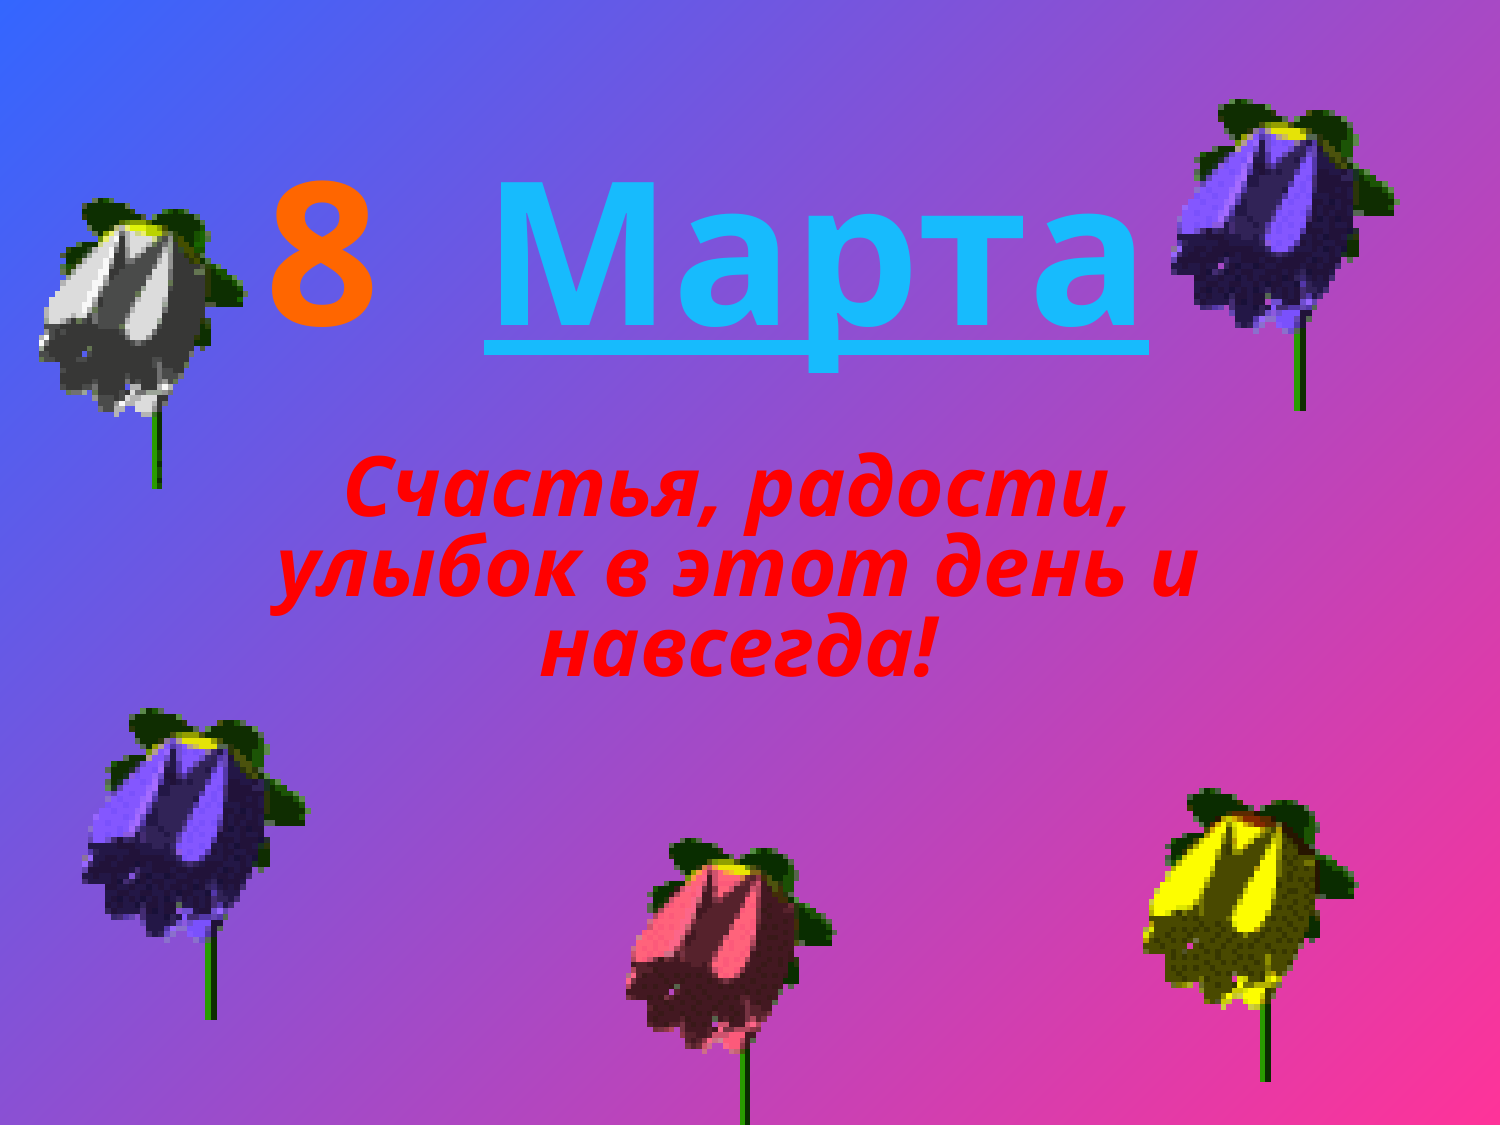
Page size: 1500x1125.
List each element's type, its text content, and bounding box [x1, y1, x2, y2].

picture [0, 609, 411, 1020]
subtitle Счастья, радости, улыбок в этот день и навсегда! [234, 445, 1243, 690]
picture [0, 105, 341, 489]
picture [1066, 694, 1454, 1083]
picture [1089, 0, 1500, 411]
picture [550, 745, 930, 1125]
title 8 Марта [199, 46, 1216, 445]
